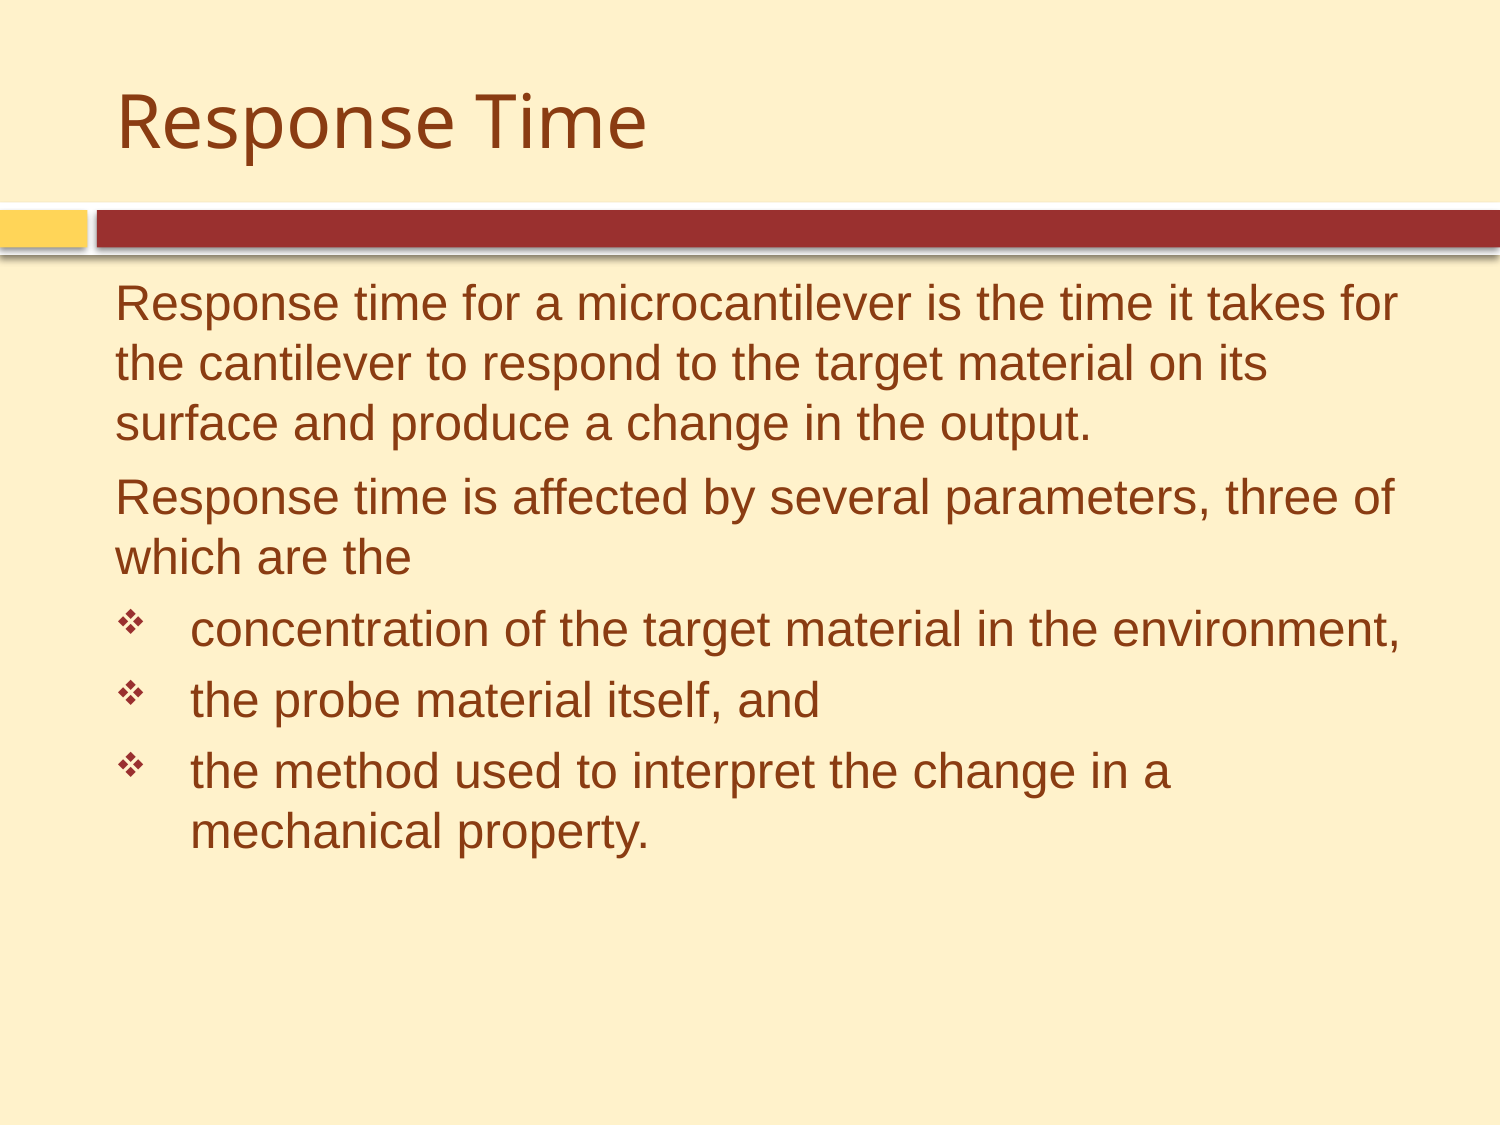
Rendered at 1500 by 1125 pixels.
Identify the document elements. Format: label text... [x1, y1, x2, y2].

list Response time for a microcantilever is the time it takes for the cantilever to respond to the target material on its surface and produce a change in the output. Response time is affected by several parameters, three of which are the concentration of the target material in the environment, the probe material itself, and the method used to interpret the change in a mechanical property. [100, 262, 1438, 1000]
title Response Time [100, 37, 1438, 200]
